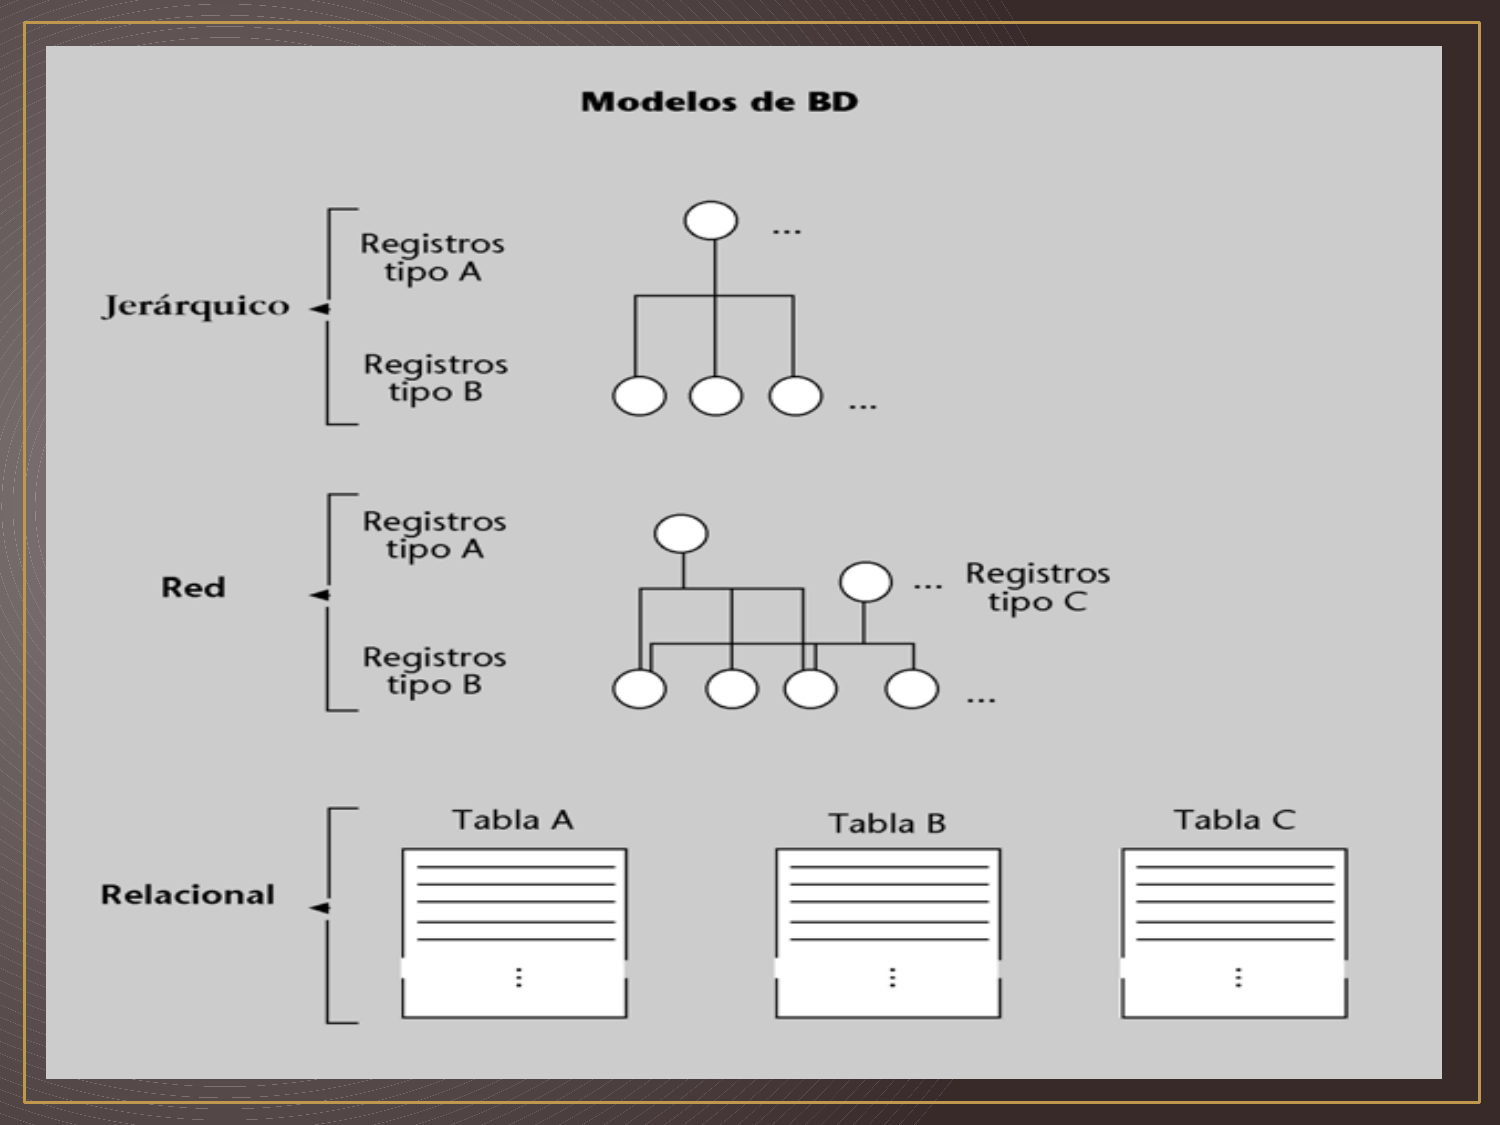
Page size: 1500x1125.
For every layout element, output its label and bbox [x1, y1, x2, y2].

picture [46, 46, 1442, 1079]
